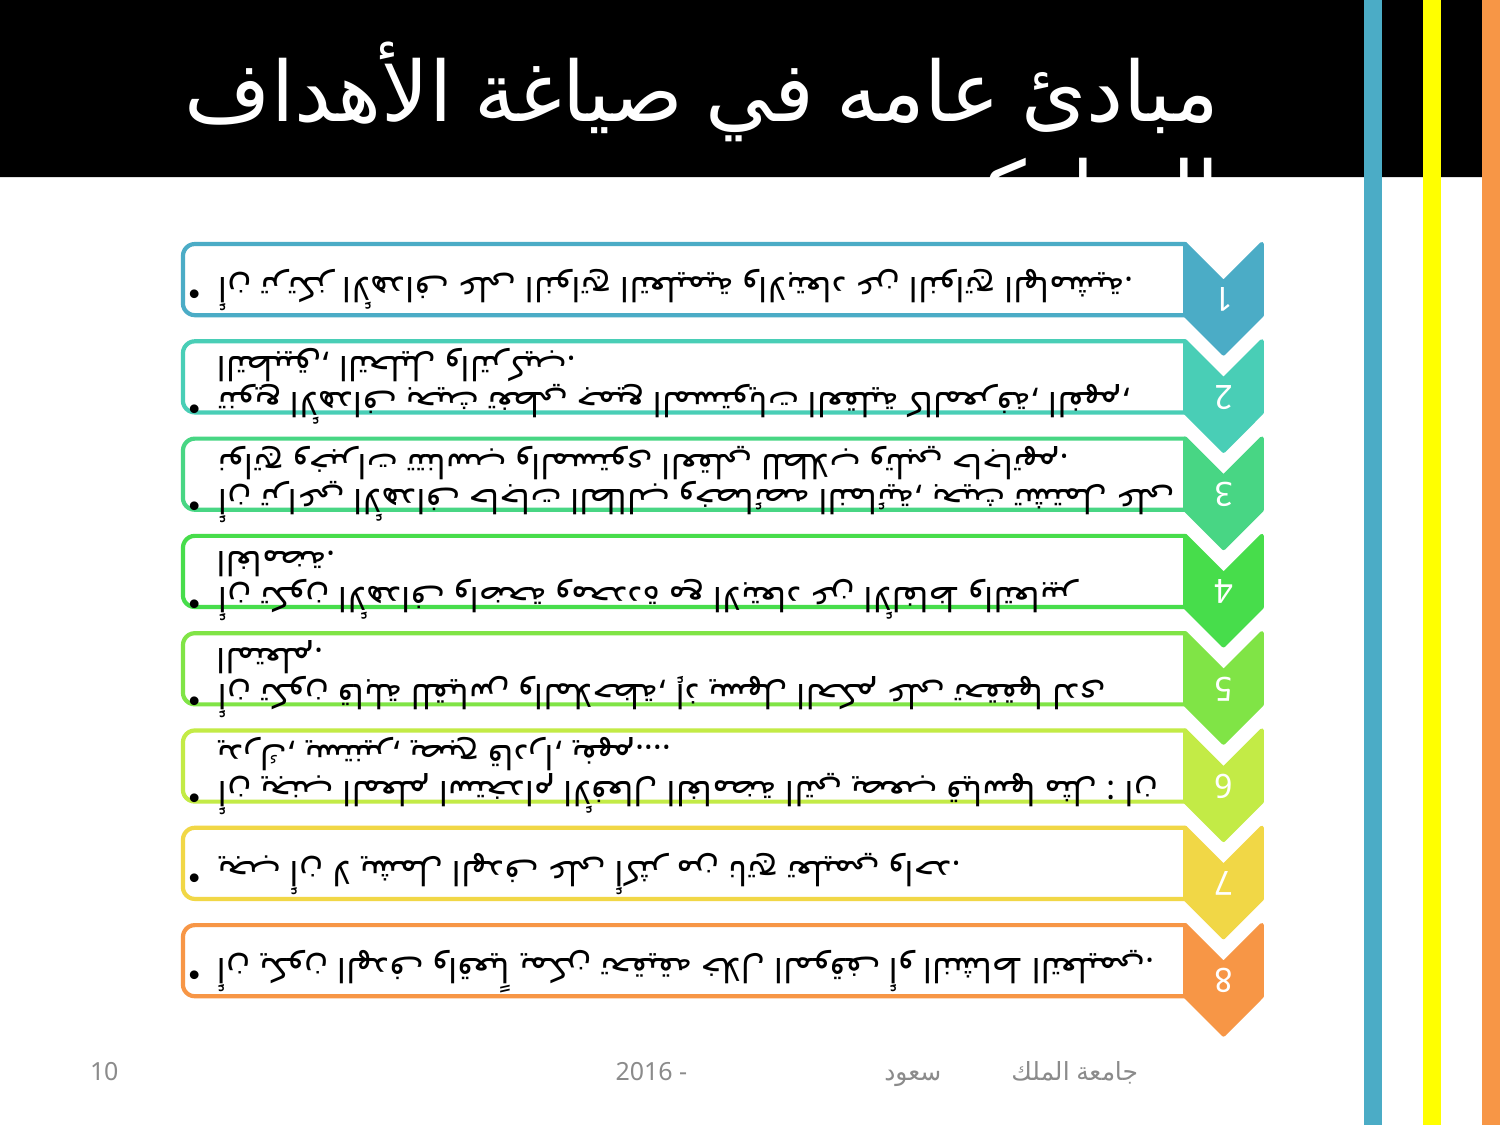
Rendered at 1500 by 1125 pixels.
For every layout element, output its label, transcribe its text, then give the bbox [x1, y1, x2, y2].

text_box [1443, 0, 1480, 179]
footer جامعة الملك سعود - 2016 [512, 1044, 988, 1103]
text_box مبادئ عامه في صياغة الأهداف السلوكية [11, 30, 1235, 246]
text_box [0, 0, 1362, 179]
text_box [182, 243, 1262, 1036]
text_box [1384, 0, 1421, 179]
slide_number 10 [75, 1042, 425, 1103]
text_box [1362, 0, 1384, 1125]
text_box [1421, 0, 1443, 1125]
text_box [1480, 0, 1500, 1125]
